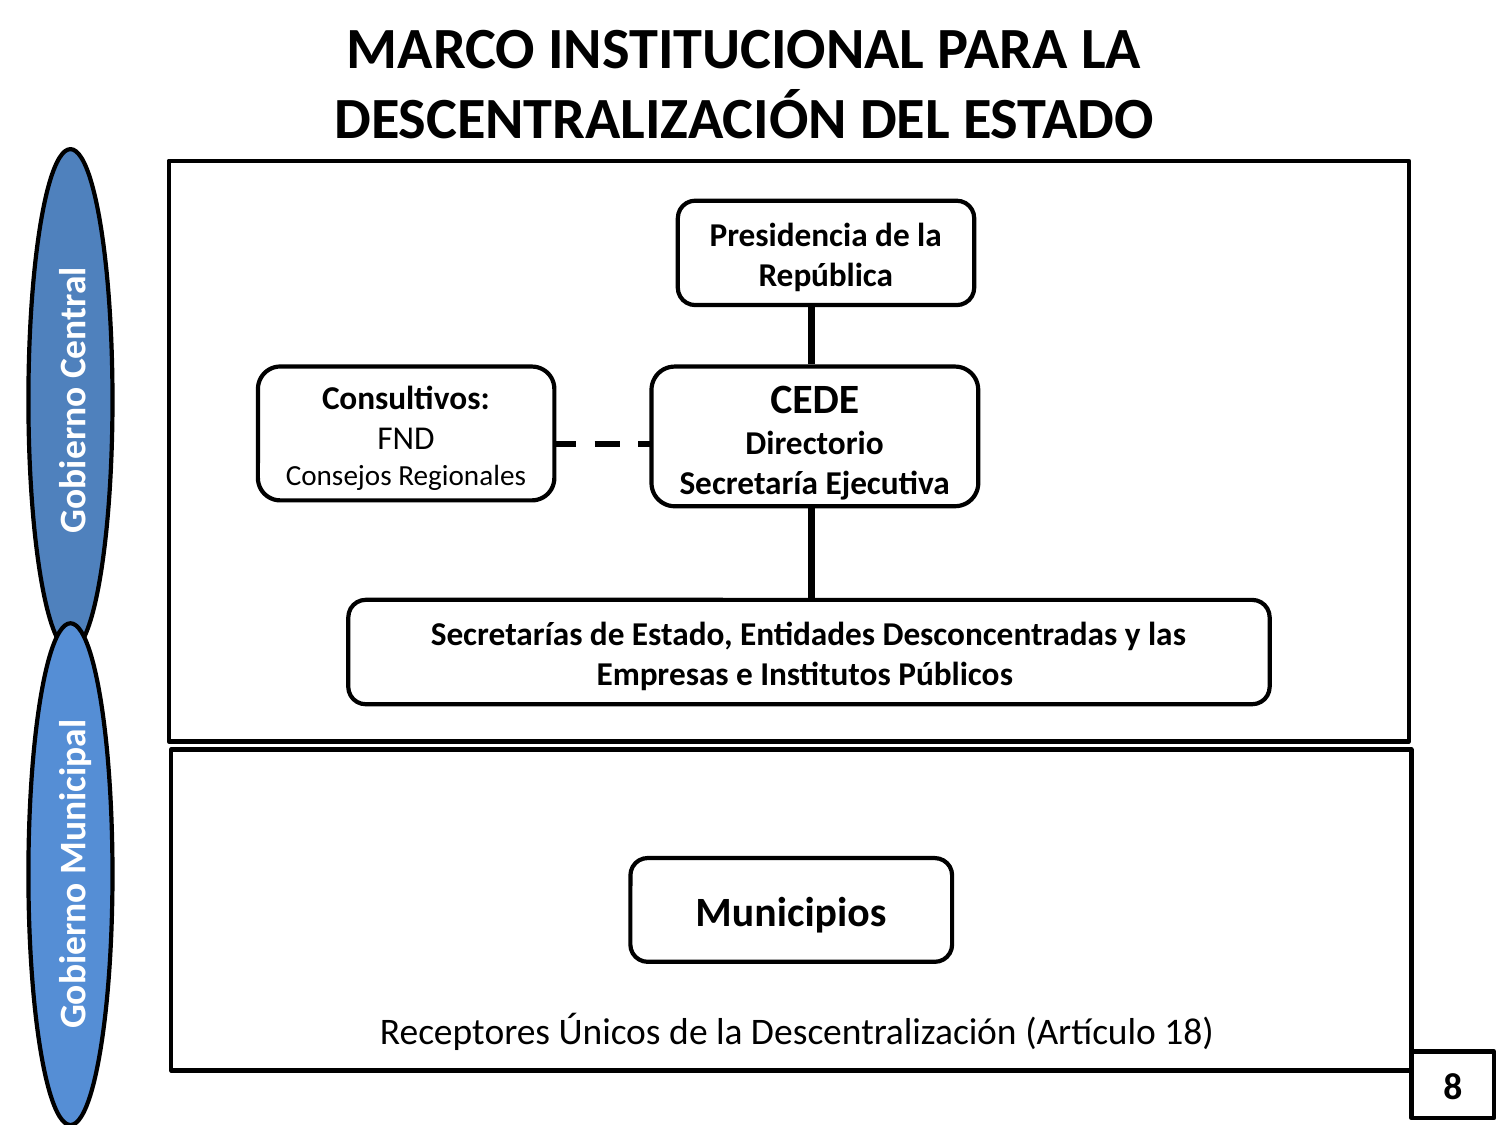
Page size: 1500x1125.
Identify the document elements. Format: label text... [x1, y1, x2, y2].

text_box 8 [1409, 1049, 1496, 1120]
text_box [257, 200, 1270, 705]
text_box [169, 747, 1414, 1073]
title MARCO INSTITUCIONAL PARA LA DESCENTRALIZACIÓN DEL ESTADO [104, 0, 1384, 163]
text_box Gobierno Central [26, 147, 115, 637]
text_box Receptores Únicos de la Descentralización (Artículo 18) [218, 999, 1376, 1060]
text_box Gobierno Municipal [26, 621, 115, 1125]
text_box Municipios [628, 855, 955, 964]
text_box [167, 159, 1411, 744]
